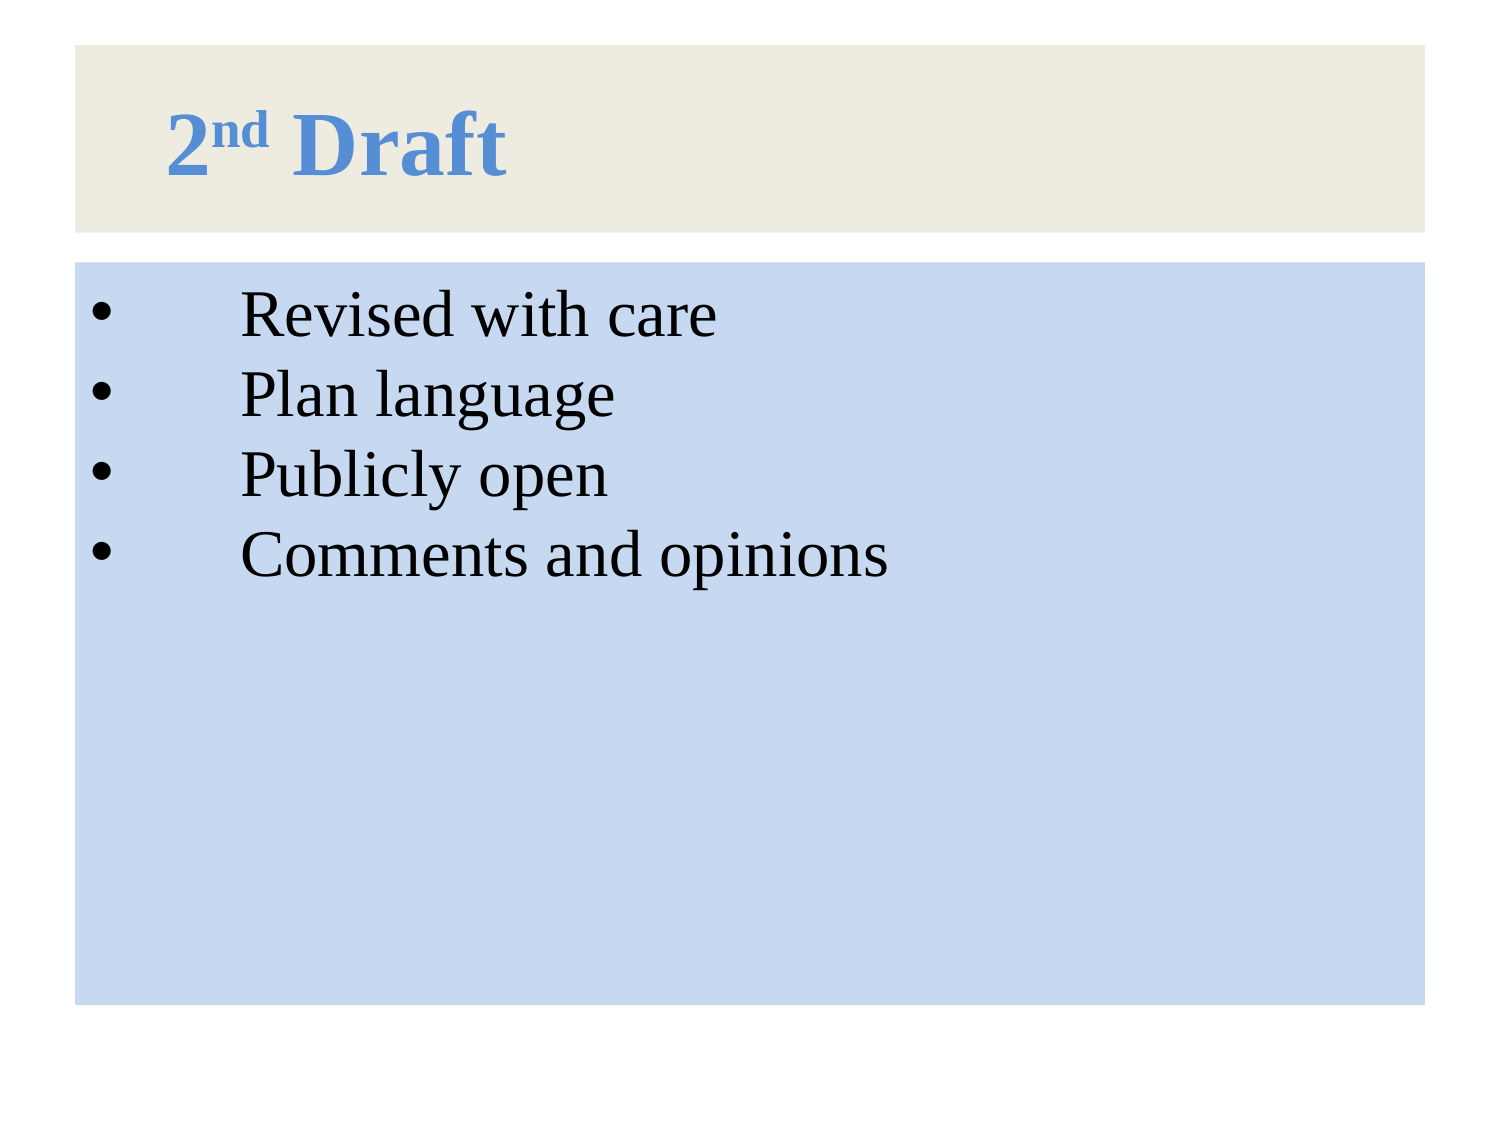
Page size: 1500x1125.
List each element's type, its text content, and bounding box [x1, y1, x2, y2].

list Revised with care Plan language Publicly open Comments and opinions [75, 262, 1425, 1005]
title 2nd Draft [75, 45, 1425, 233]
